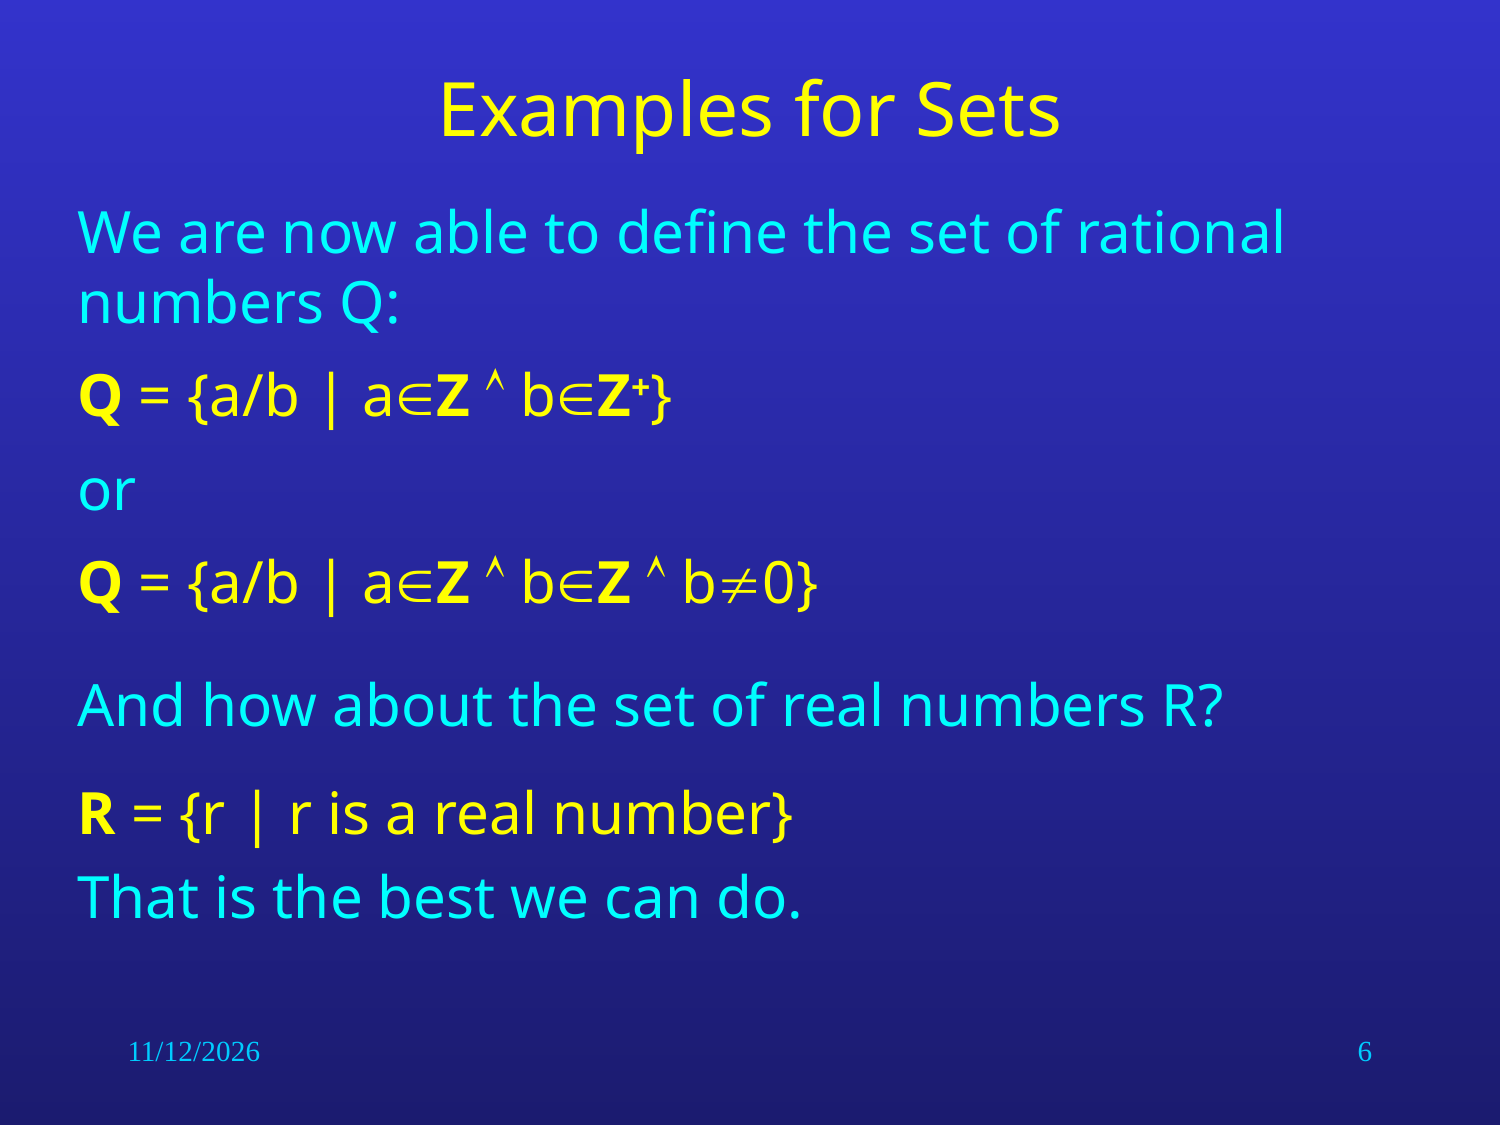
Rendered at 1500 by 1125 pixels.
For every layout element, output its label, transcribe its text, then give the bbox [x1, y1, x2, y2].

list We are now able to define the set of rational numbers Q: Q = {a/b | aZ  bZ+} or Q = {a/b | aZ  bZ  b0} And how about the set of real numbers R? R = {r | r is a real number} That is the best we can do. [62, 187, 1413, 975]
slide_number 6 [1074, 1025, 1388, 1100]
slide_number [112, 1025, 425, 1100]
title Examples for Sets [112, 24, 1388, 187]
